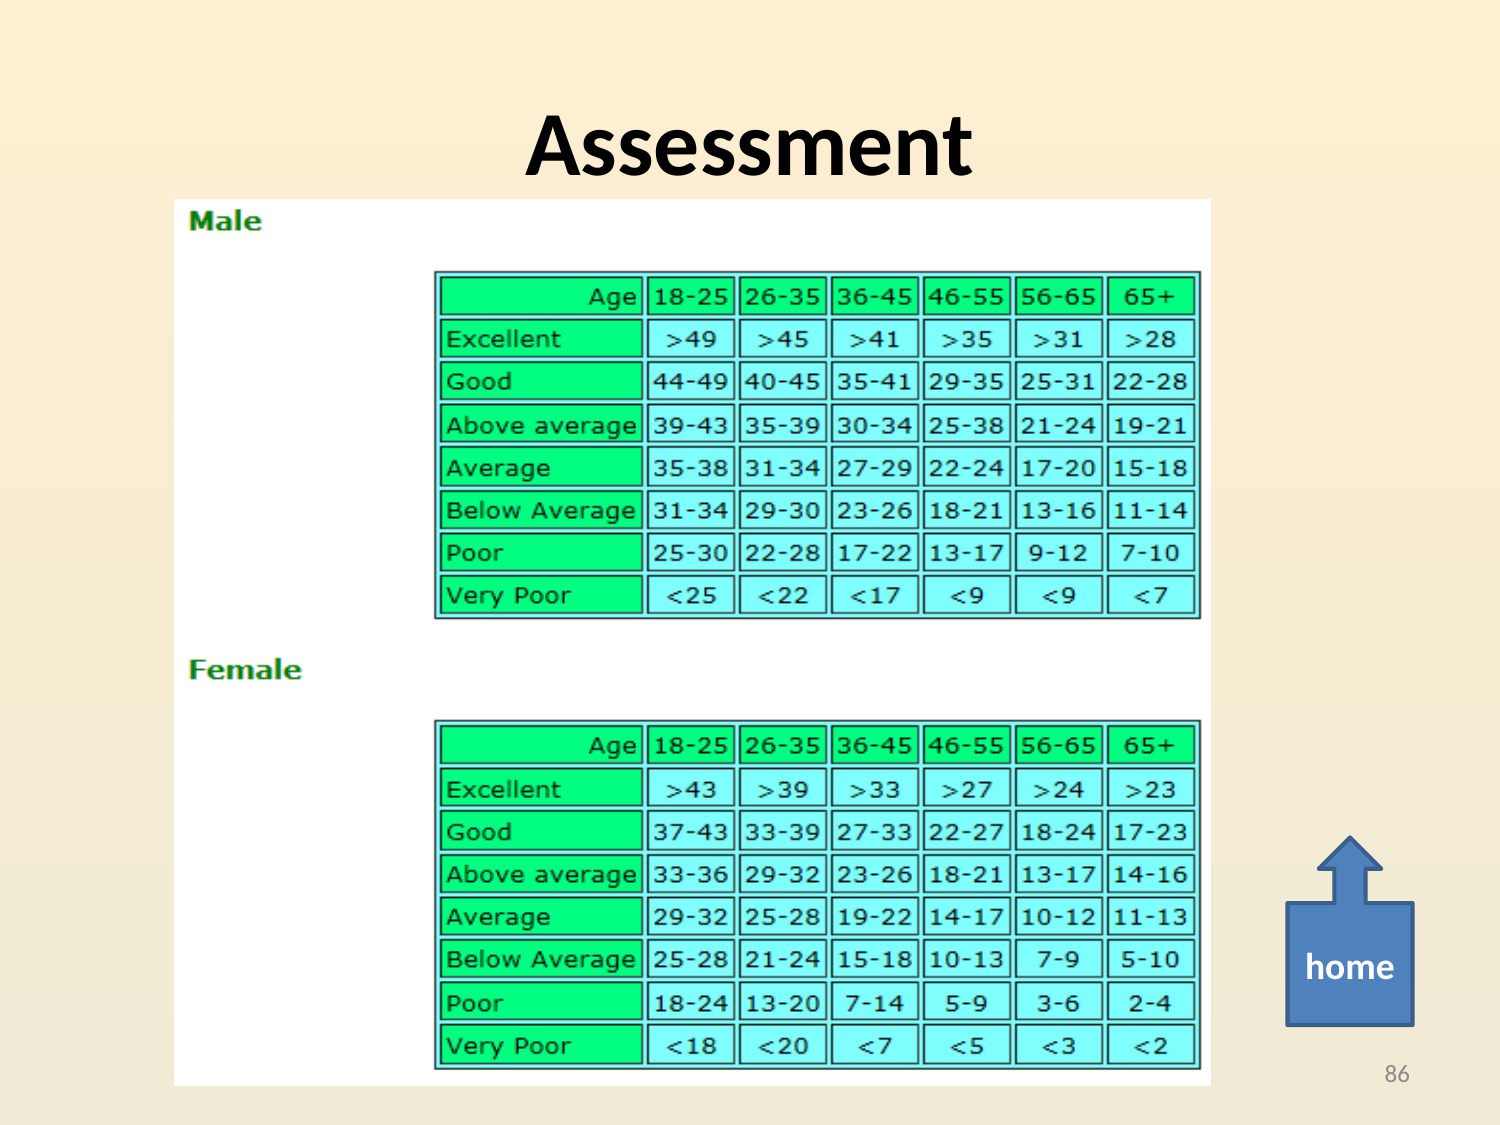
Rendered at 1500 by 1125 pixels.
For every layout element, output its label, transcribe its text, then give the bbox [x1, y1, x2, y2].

slide_number 86 [1074, 1042, 1425, 1103]
title Assessment [75, 45, 1425, 233]
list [174, 199, 1211, 1087]
text_box home [1285, 835, 1415, 1028]
